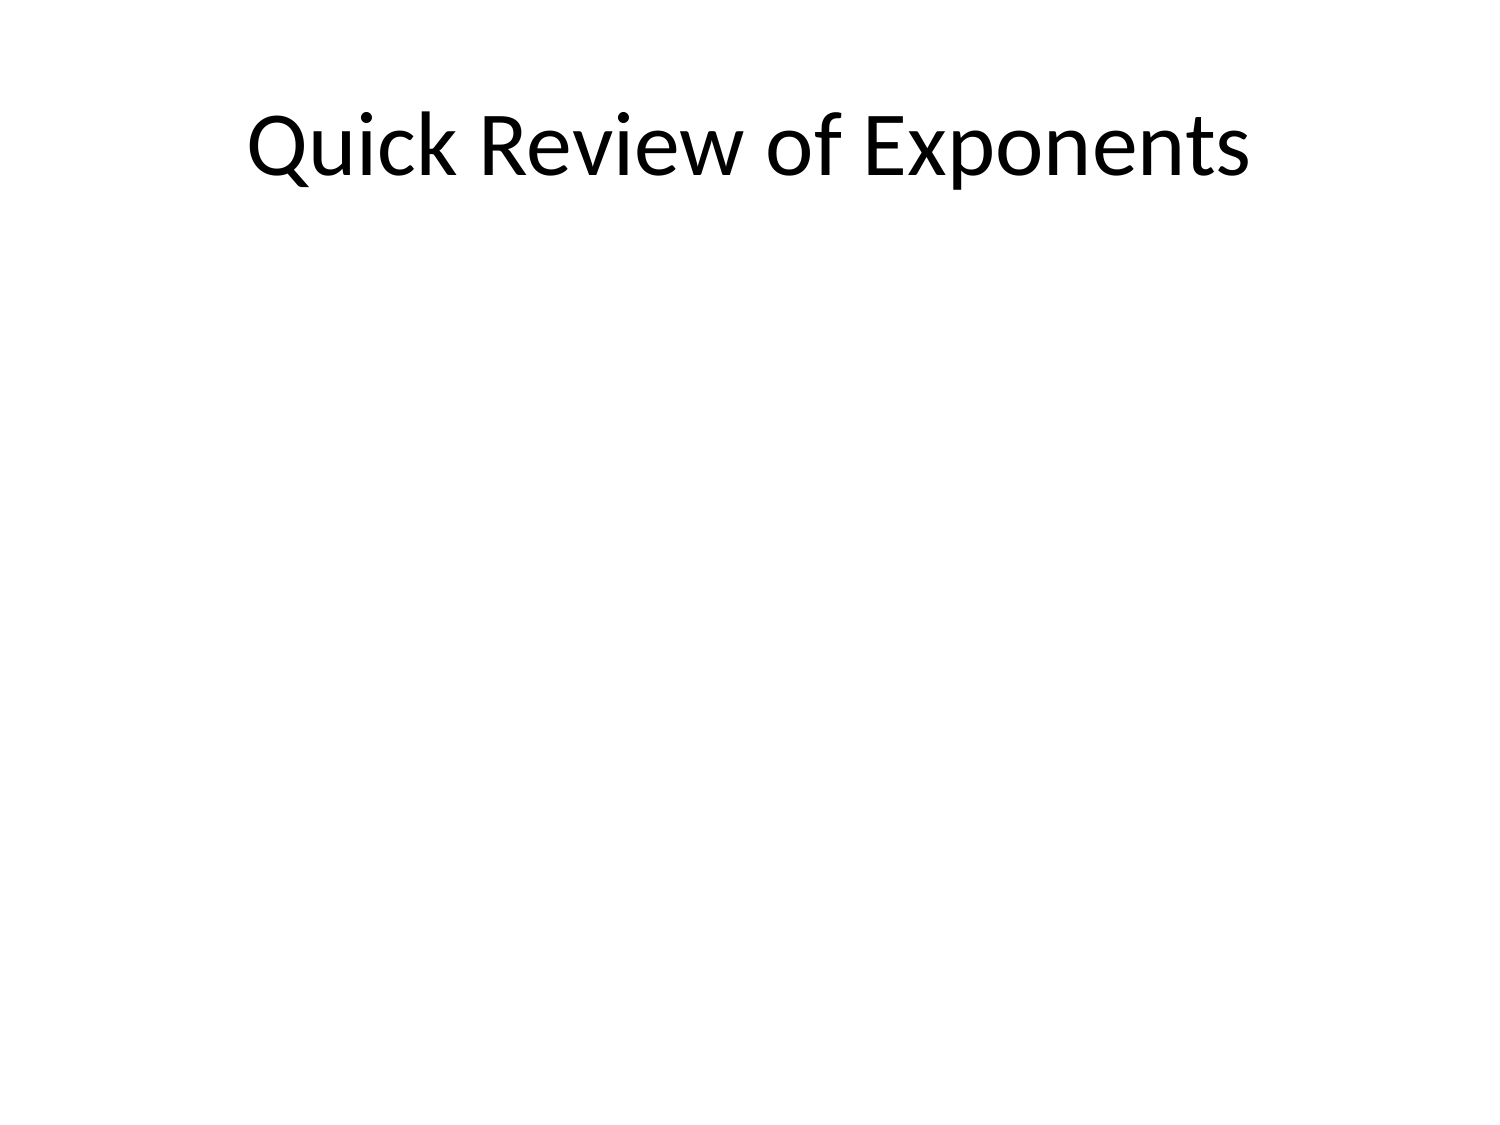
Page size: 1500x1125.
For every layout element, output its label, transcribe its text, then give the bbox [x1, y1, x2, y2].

title Quick Review of Exponents [75, 45, 1425, 233]
